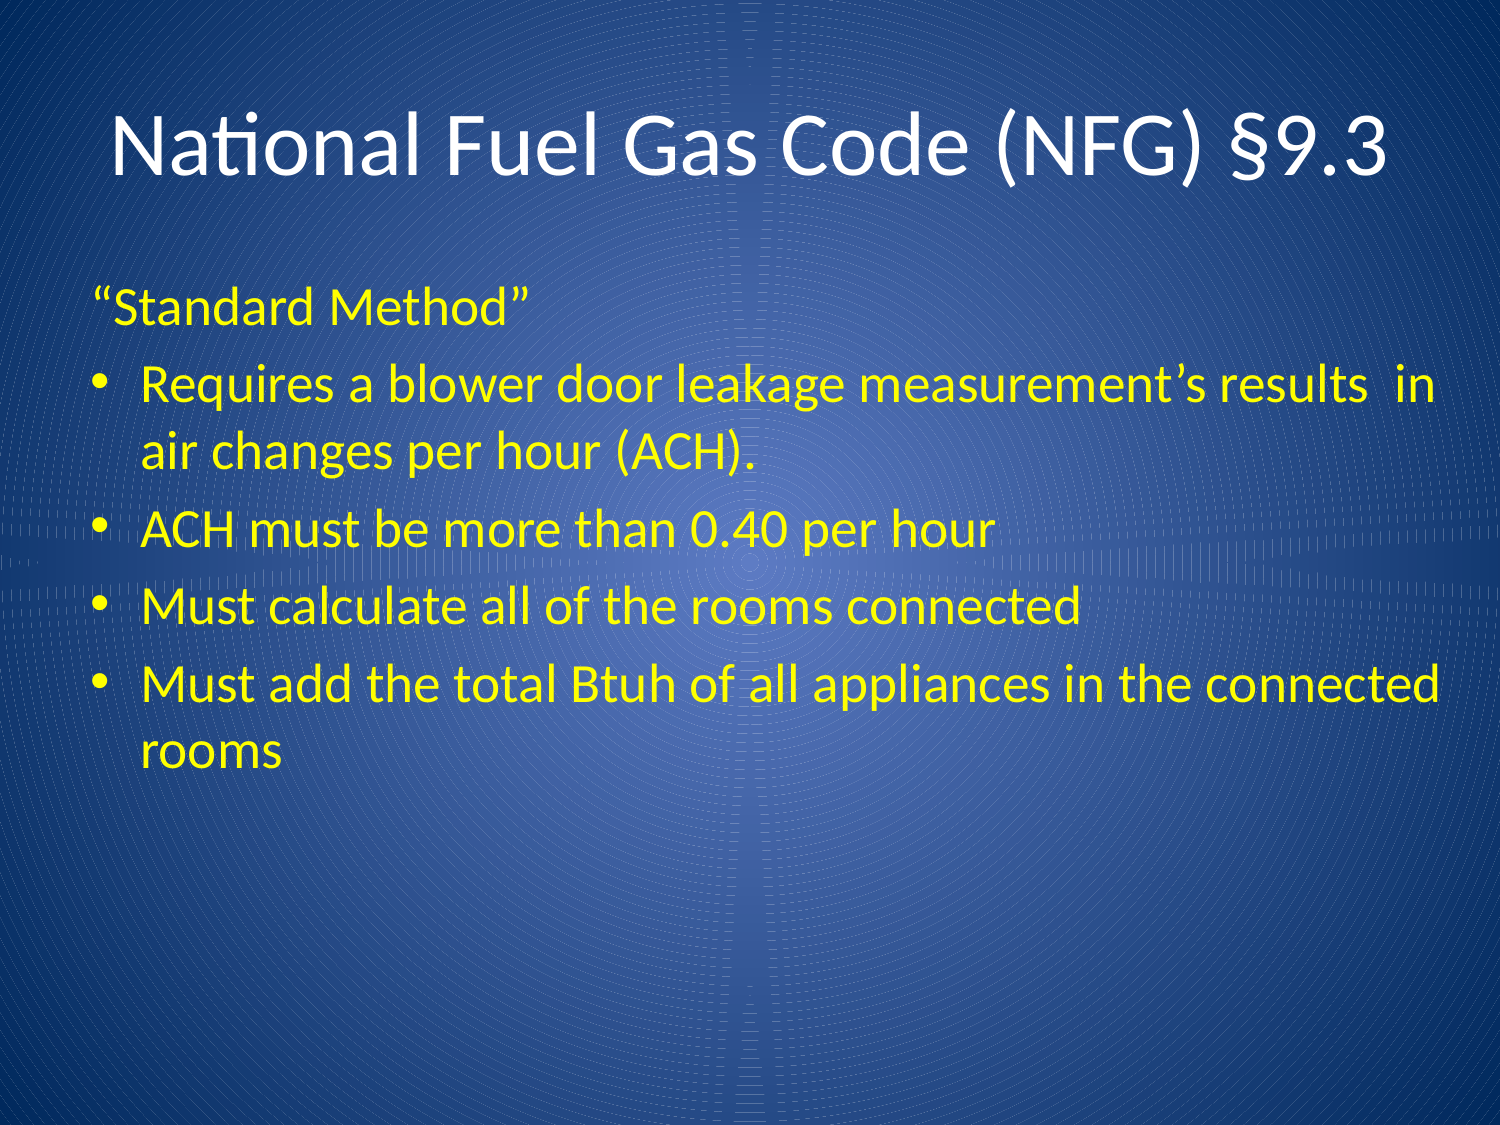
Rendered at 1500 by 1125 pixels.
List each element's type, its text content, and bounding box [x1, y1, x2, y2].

title National Fuel Gas Code (NFG) §9.3 [75, 45, 1425, 233]
list “Standard Method” Requires a blower door leakage measurement’s results in air changes per hour (ACH). ACH must be more than 0.40 per hour Must calculate all of the rooms connected Must add the total Btuh of all appliances in the connected rooms [75, 262, 1475, 1005]
